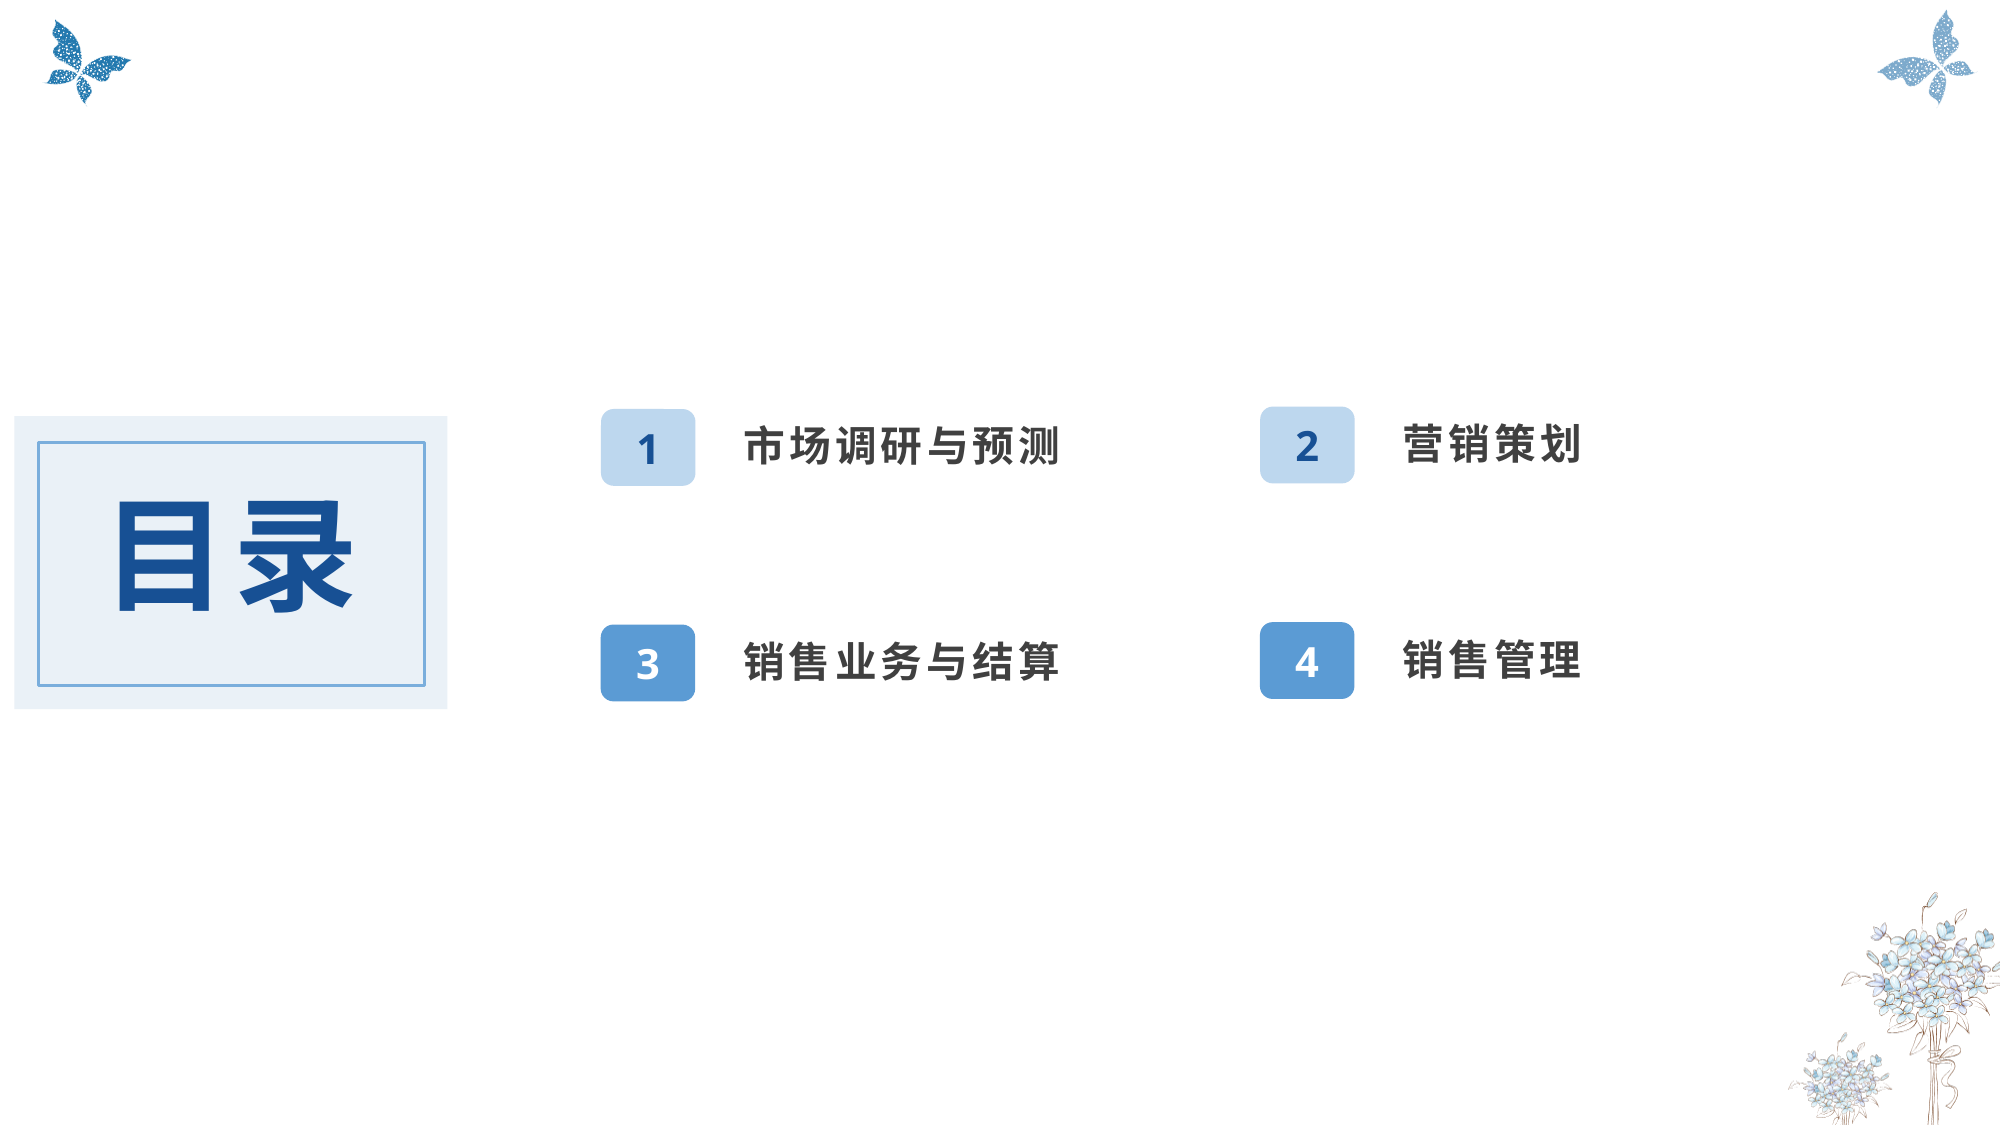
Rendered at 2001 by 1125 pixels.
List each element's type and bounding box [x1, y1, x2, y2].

text_box [600, 394, 1920, 493]
text_box [14, 416, 448, 710]
picture [1788, 892, 2000, 1125]
text_box [600, 610, 1919, 709]
